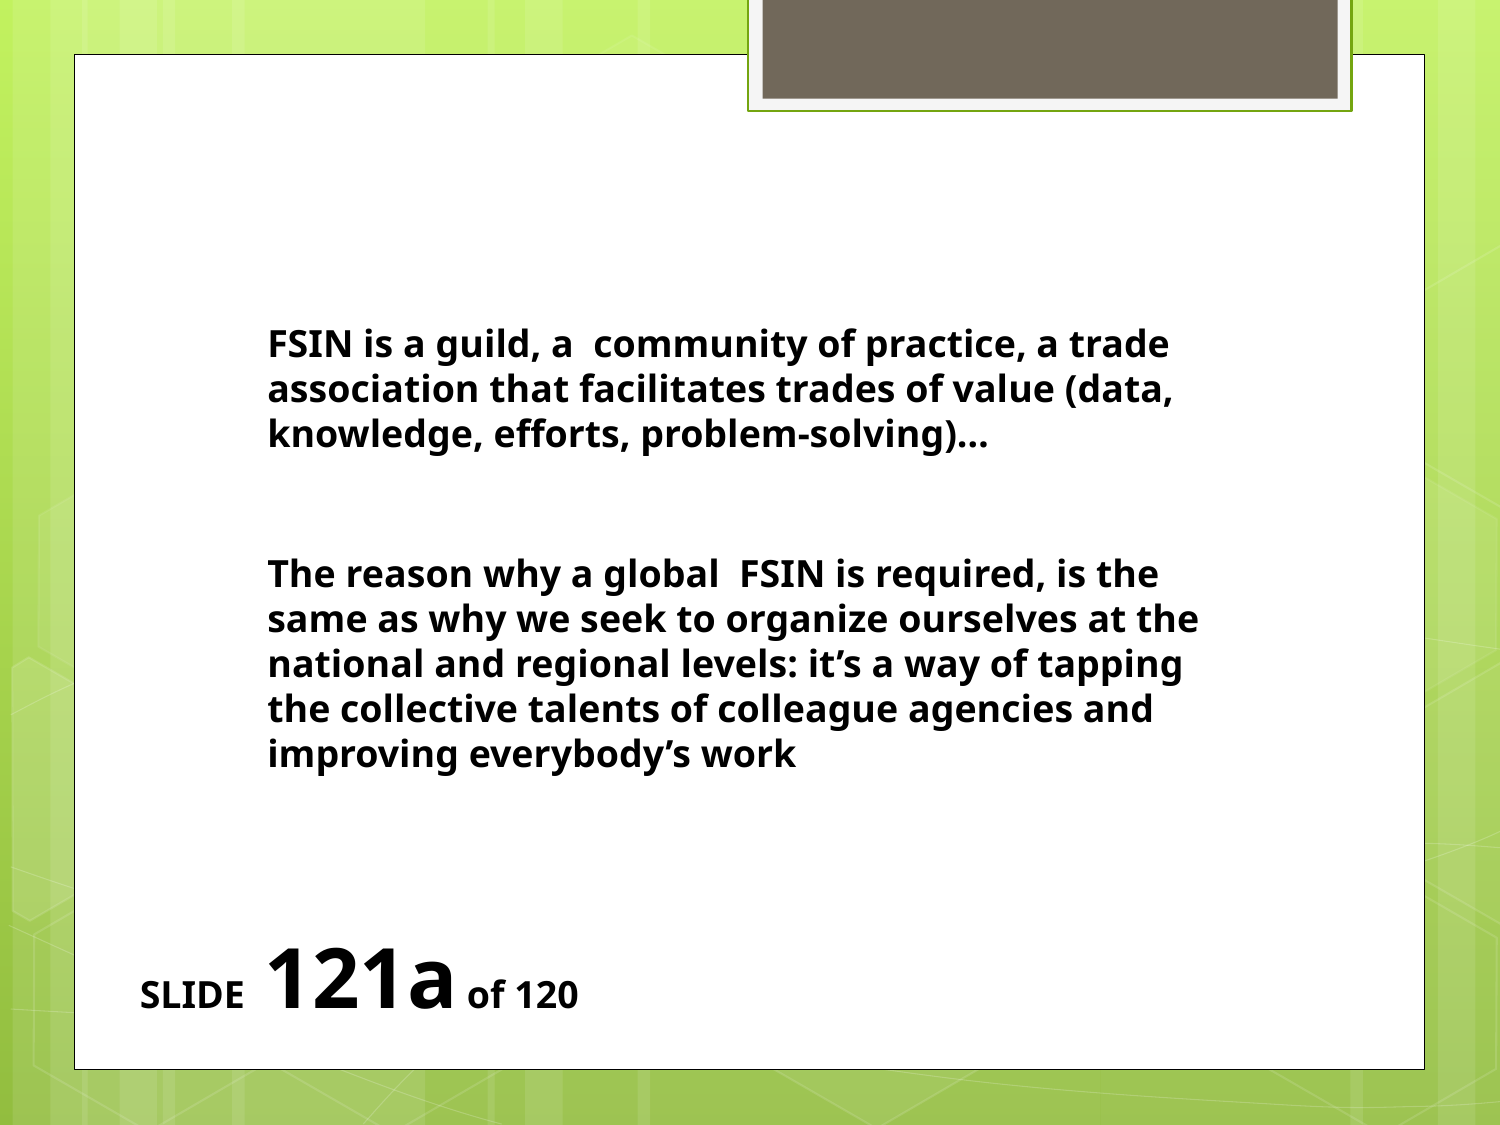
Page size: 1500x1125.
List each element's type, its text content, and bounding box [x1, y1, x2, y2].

text_box FSIN is a guild, a community of practice, a trade association that facilitates trades of value (data, knowledge, efforts, problem-solving)… The reason why a global FSIN is required, is the same as why we seek to organize ourselves at the national and regional levels: it’s a way of tapping the collective talents of colleague agencies and improving everybody’s work [252, 312, 1228, 853]
text_box SLIDE 121a of 120 [125, 917, 700, 1033]
